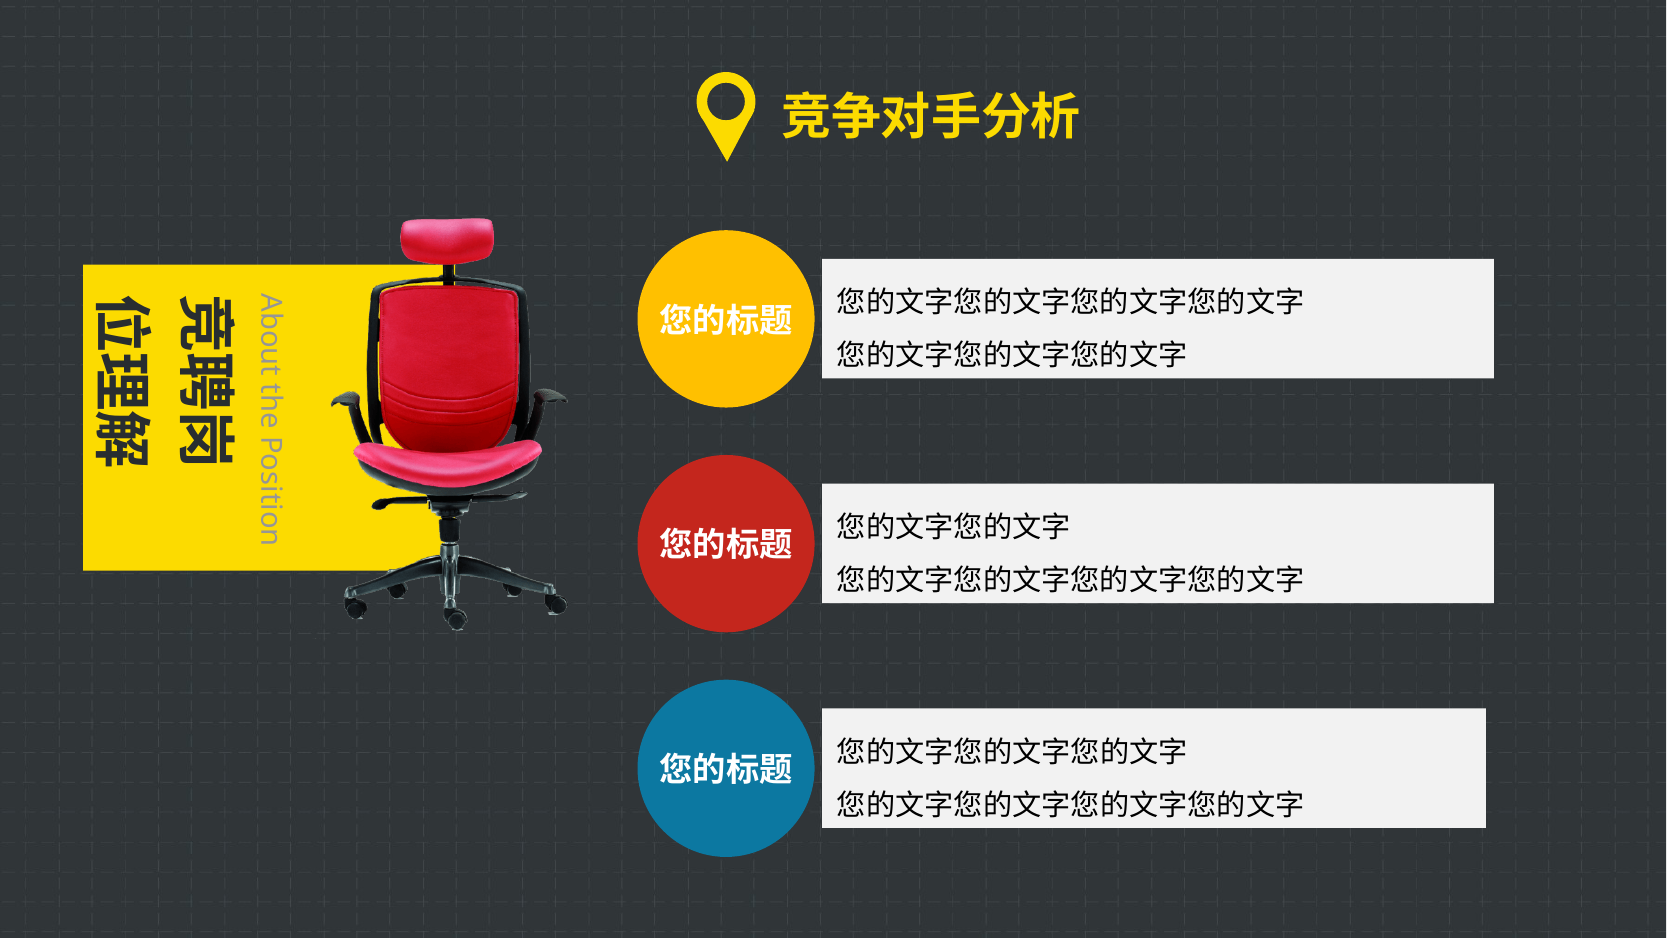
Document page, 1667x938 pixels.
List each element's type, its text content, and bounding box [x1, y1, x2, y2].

picture [0, 0, 1667, 938]
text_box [696, 71, 756, 162]
text_box 您的标题 [637, 230, 815, 408]
text_box 您的文字您的文字您的文字 您的文字您的文字您的文字您的文字 [822, 708, 1486, 828]
text_box 竞争对手分析 [766, 77, 1096, 152]
text_box About the Position [248, 278, 298, 571]
text_box 您的文字您的文字 您的文字您的文字您的文字您的文字 [822, 483, 1494, 604]
text_box 您的标题 [637, 679, 815, 857]
text_box 您的标题 [637, 454, 815, 633]
text_box 您的文字您的文字您的文字您的文字 您的文字您的文字您的文字 [822, 258, 1494, 379]
text_box [83, 264, 307, 571]
text_box 竞聘岗 位理解 [65, 279, 266, 528]
